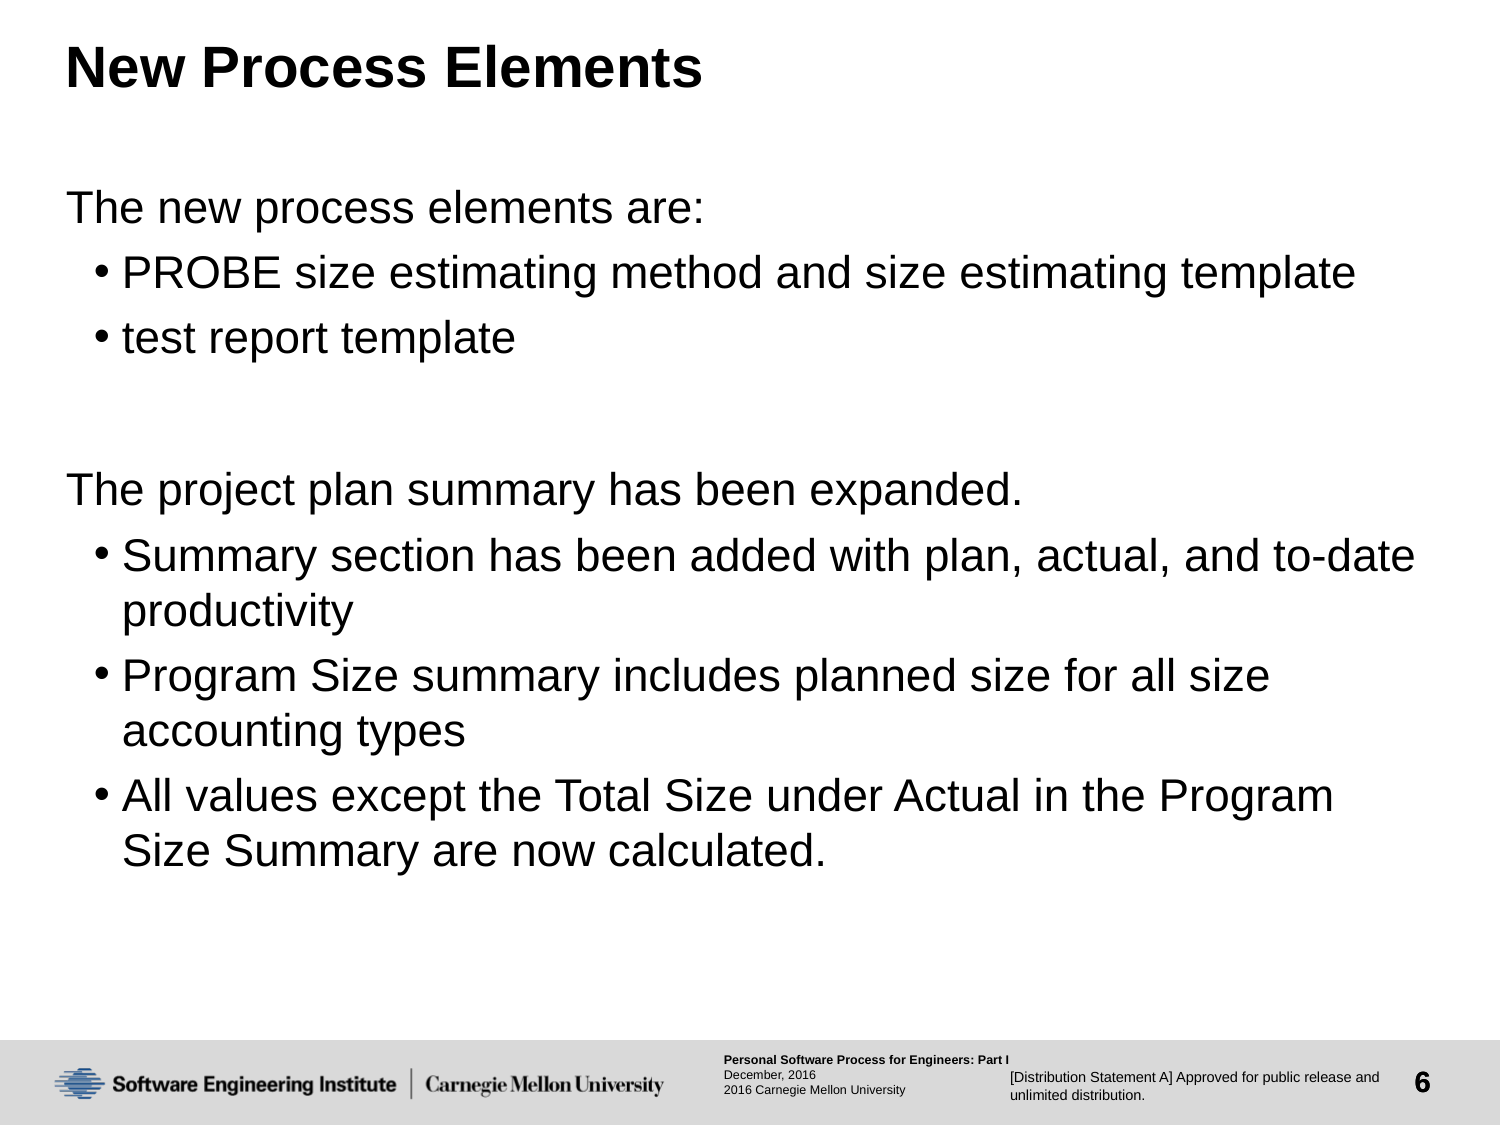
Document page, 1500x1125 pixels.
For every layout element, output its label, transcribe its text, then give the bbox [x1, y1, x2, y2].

picture [46, 1061, 673, 1104]
title New Process Elements [65, 37, 1313, 148]
list The new process elements are: PROBE size estimating method and size estimating template test report template The project plan summary has been expanded. Summary section has been added with plan, actual, and to-date productivity Program Size summary includes planned size for all size accounting types All values except the Total Size under Actual in the Program Size Summary are now calculated. [65, 177, 1431, 1000]
